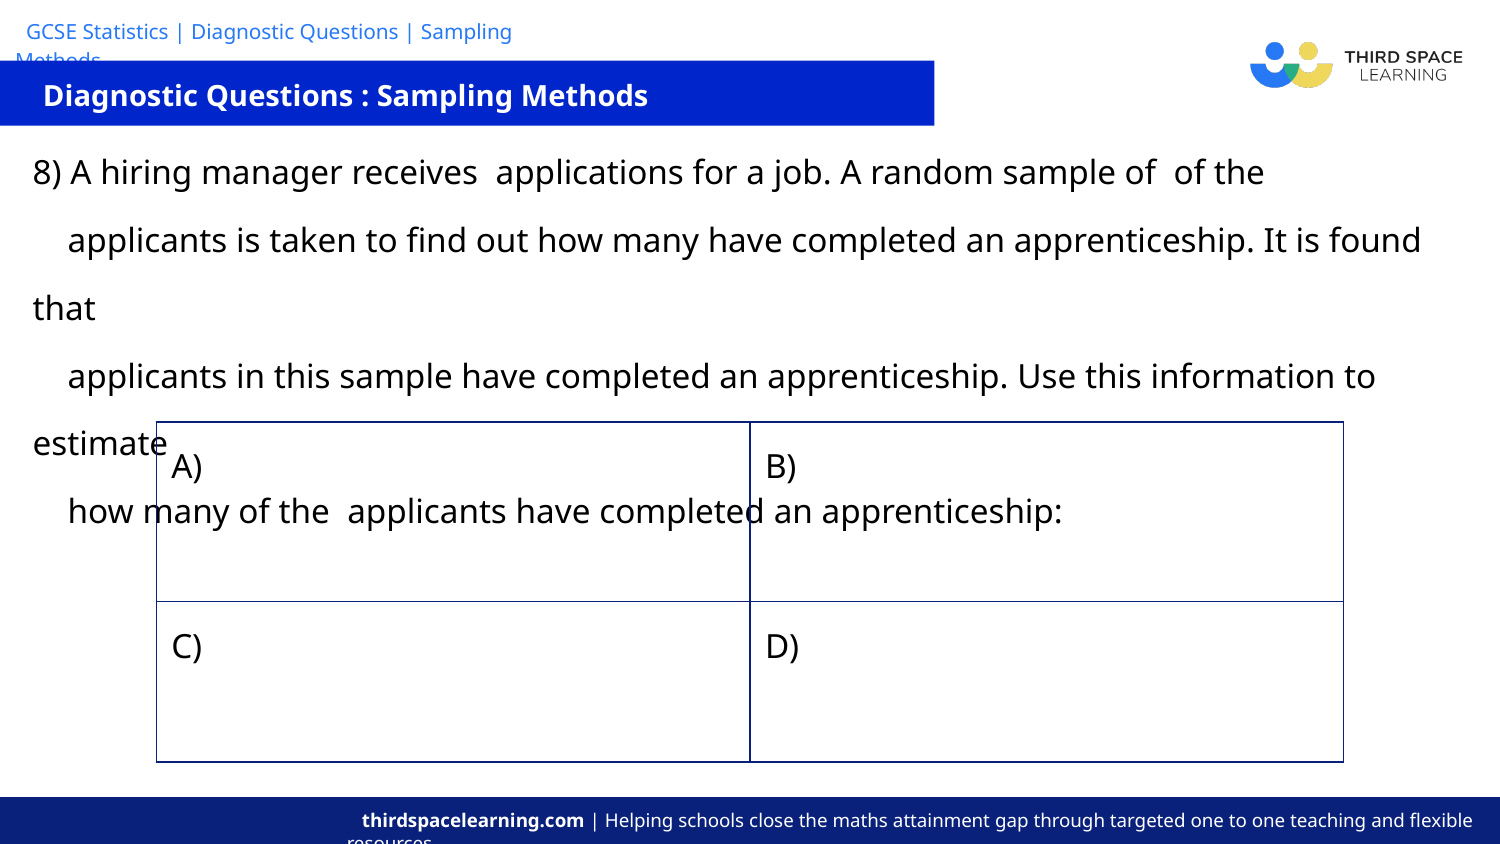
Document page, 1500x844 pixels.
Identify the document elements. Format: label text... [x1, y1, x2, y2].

text_box Diagnostic Questions : Sampling Methods [27, 61, 778, 127]
picture [1250, 33, 1465, 99]
